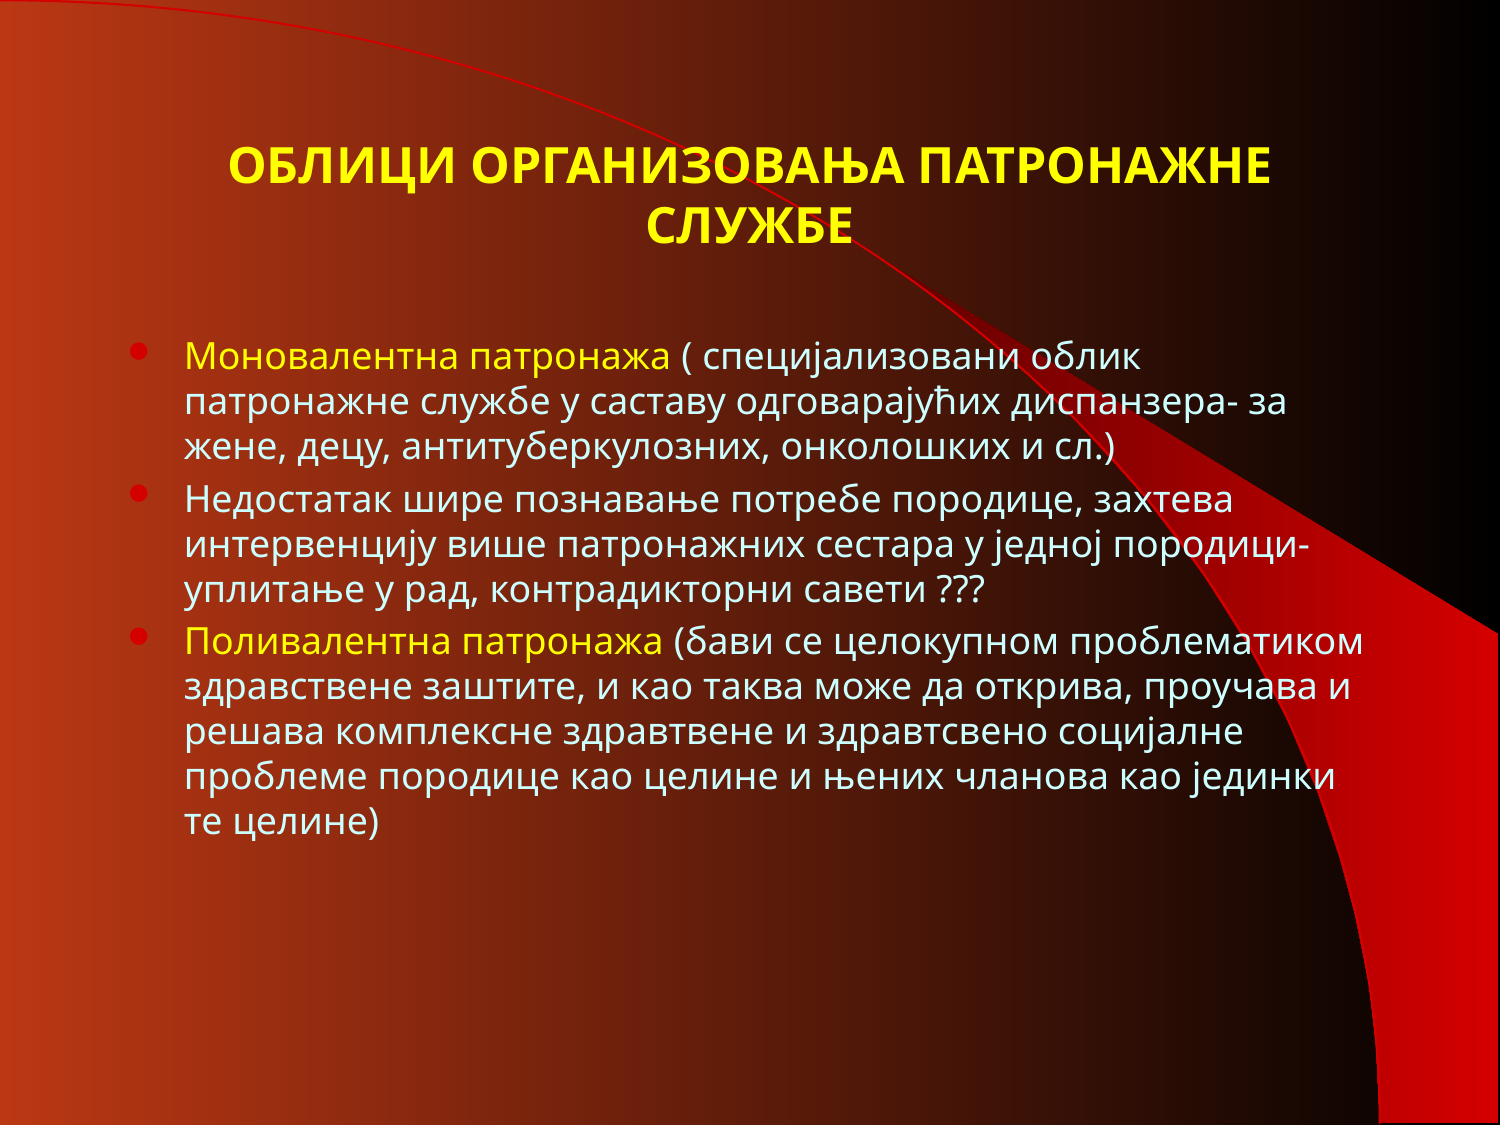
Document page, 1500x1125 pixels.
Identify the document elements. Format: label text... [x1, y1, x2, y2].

list Моновалентна патронажа ( специјализовани облик патронажне службе у саставу одговарајућих диспанзера- за жене, децу, антитуберкулозних, онколошких и сл.) Недостатак шире познавање потребе породице, захтева интервенцију више патронажних сестара у једној породици- уплитање у рад, контрадикторни савети ??? Поливалентна патронажа (бави се целокупном проблематиком здравствене заштите, и као таква може да открива, проучава и решава комплексне здравтвене и здравтсвено социјалне проблеме породице као целине и њених чланова као јединки те целине) [112, 324, 1388, 1000]
title ОБЛИЦИ ОРГАНИЗОВАЊА ПАТРОНАЖНЕ СЛУЖБЕ [112, 99, 1388, 288]
